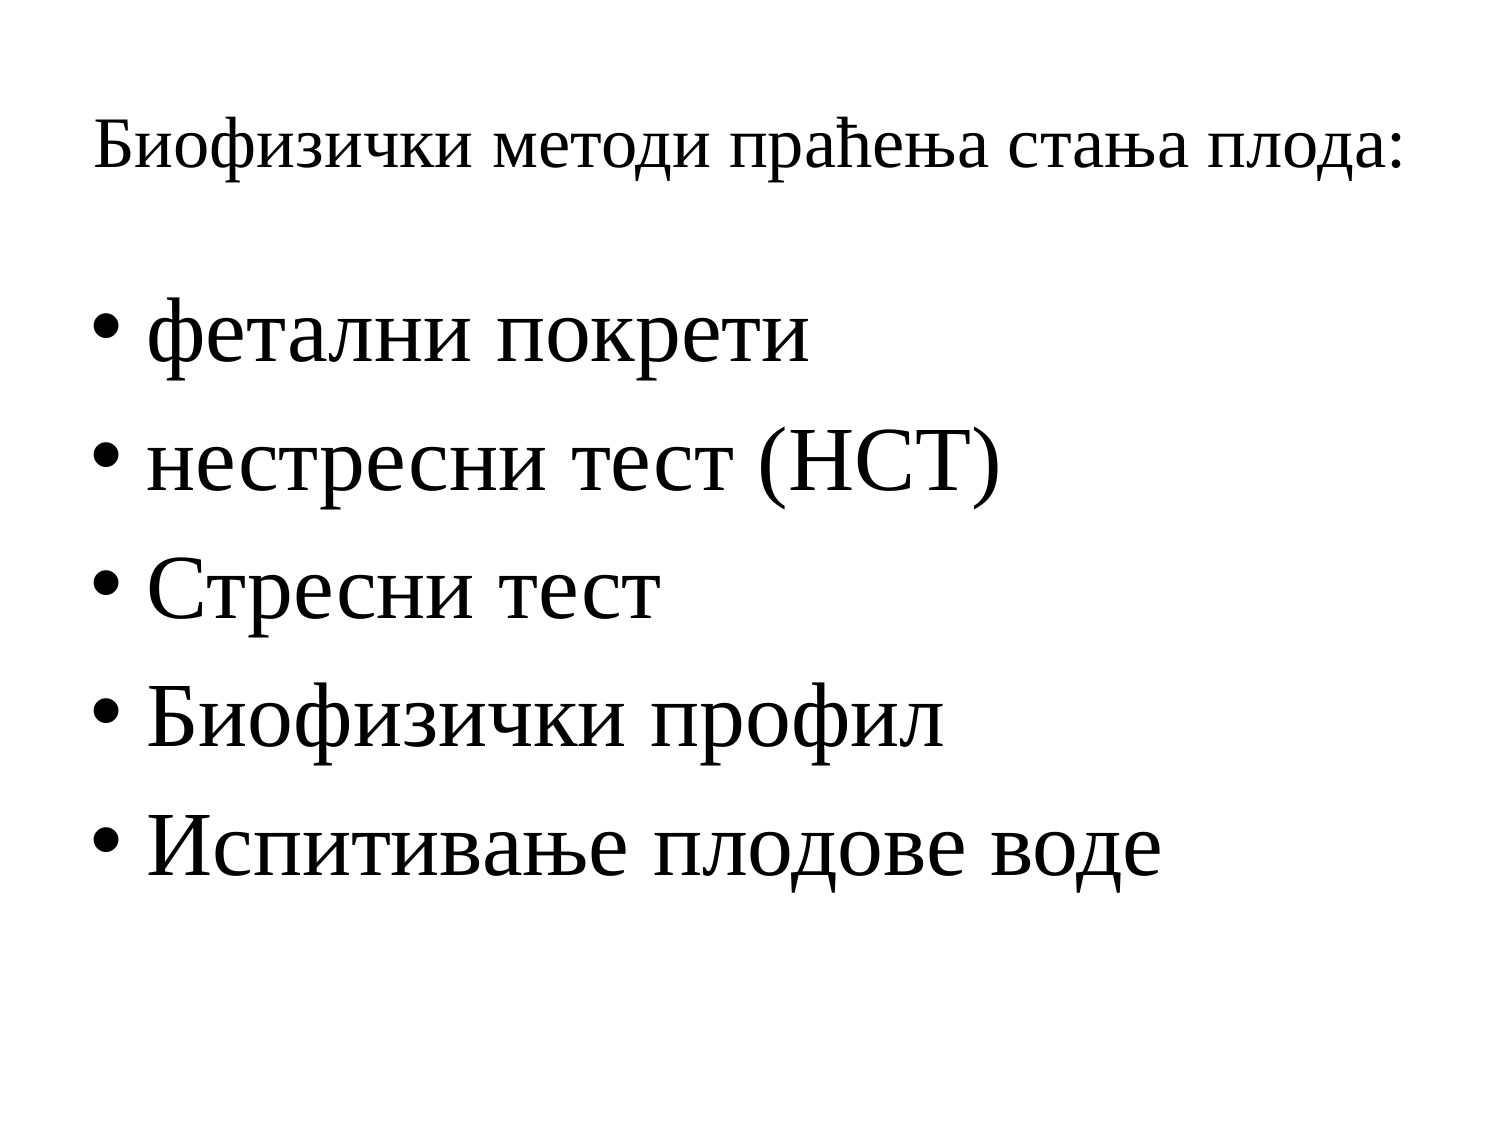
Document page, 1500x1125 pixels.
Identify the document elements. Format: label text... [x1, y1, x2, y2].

list фетални покрети нестресни тест (НСТ) Стресни тест Биофизички профил Испитивање плодове воде [75, 262, 1425, 1005]
title Биофизички методи праћења стања плода: [75, 45, 1425, 233]
